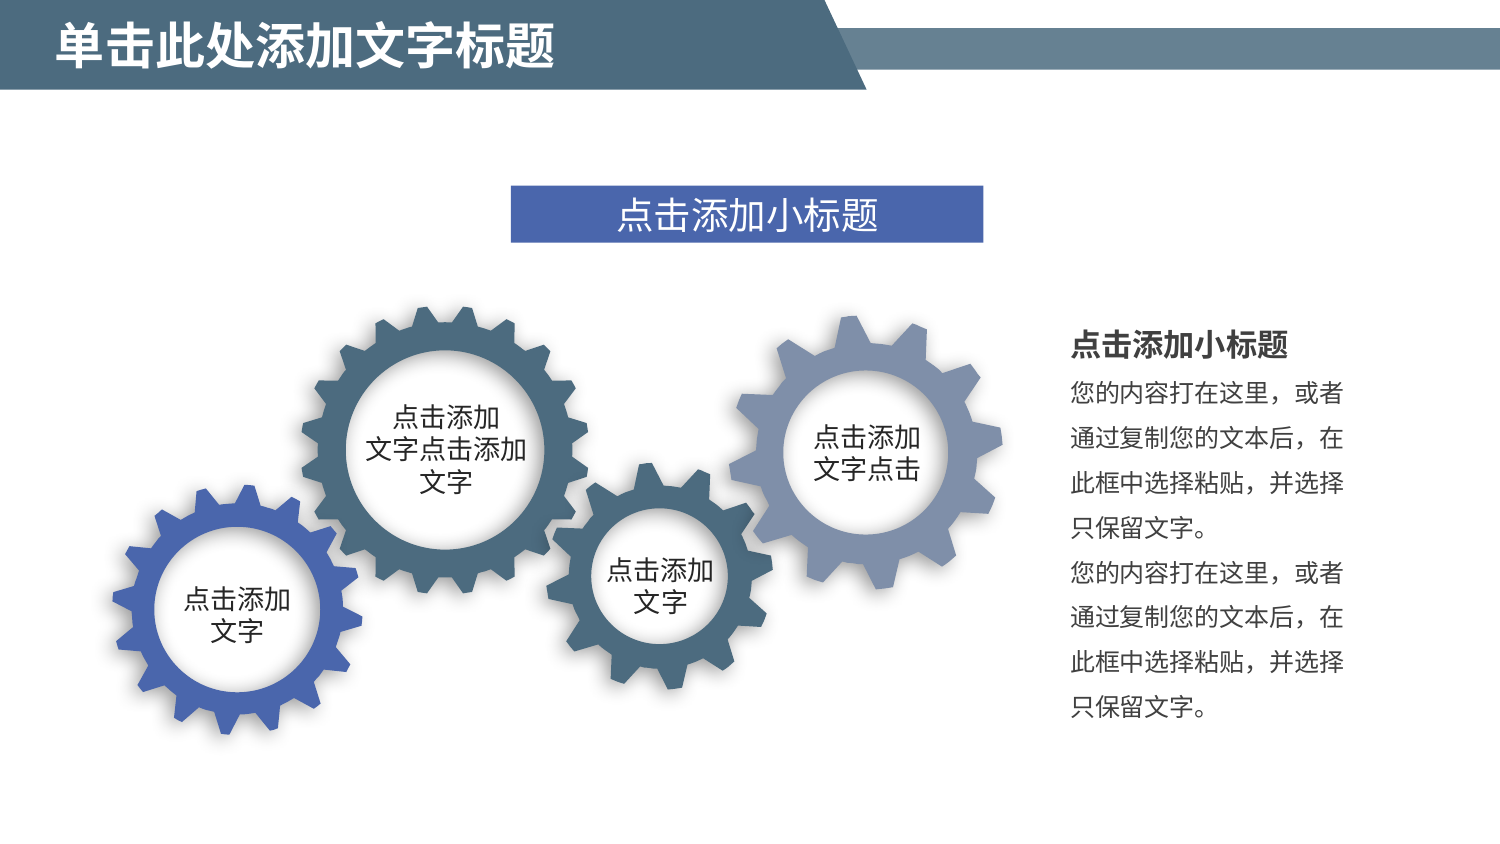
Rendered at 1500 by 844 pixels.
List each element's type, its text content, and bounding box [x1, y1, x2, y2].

text_box 点击添加小标题 您的内容打在这里，或者通过复制您的文本后，在此框中选择粘贴，并选择只保留文字。 您的内容打在这里，或者通过复制您的文本后，在此框中选择粘贴，并选择只保留文字。 [1058, 300, 1378, 728]
text_box [112, 484, 363, 735]
text_box 点击添加 文字 [168, 576, 300, 653]
text_box 点击添加小标题 [510, 185, 984, 244]
text_box 点击添加 文字点击 [794, 414, 928, 491]
text_box 点击添加 文字 [601, 547, 707, 624]
text_box [728, 315, 1003, 590]
text_box [301, 306, 589, 594]
text_box [546, 462, 773, 690]
text_box 点击添加 文字点击添加 文字 [356, 394, 524, 503]
